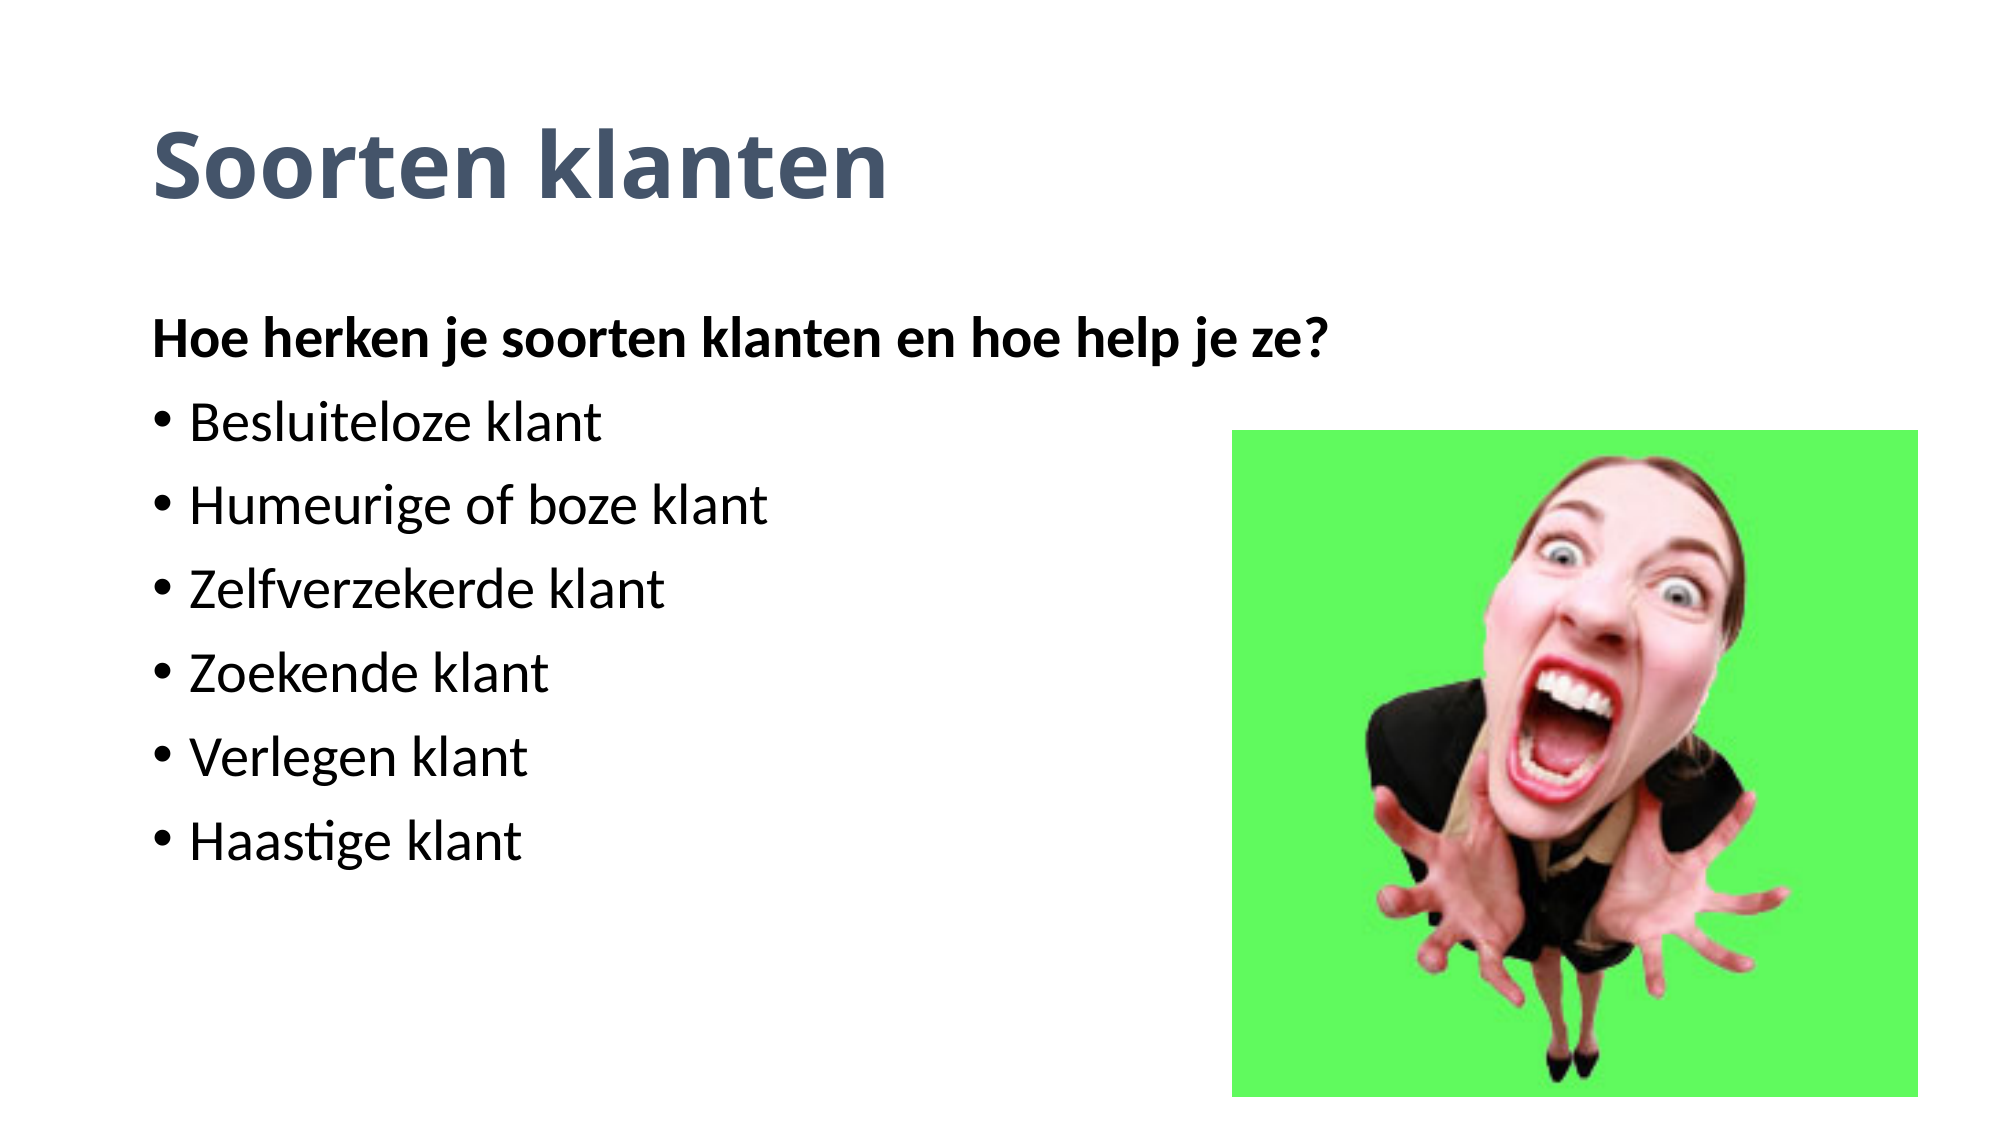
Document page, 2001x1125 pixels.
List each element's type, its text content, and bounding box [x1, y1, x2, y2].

title Soorten klanten [137, 59, 1863, 278]
picture [1232, 430, 1918, 1097]
list Hoe herken je soorten klanten en hoe help je ze? Besluiteloze klant Humeurige of boze klant Zelfverzekerde klant Zoekende klant Verlegen klant Haastige klant [137, 299, 1863, 1014]
